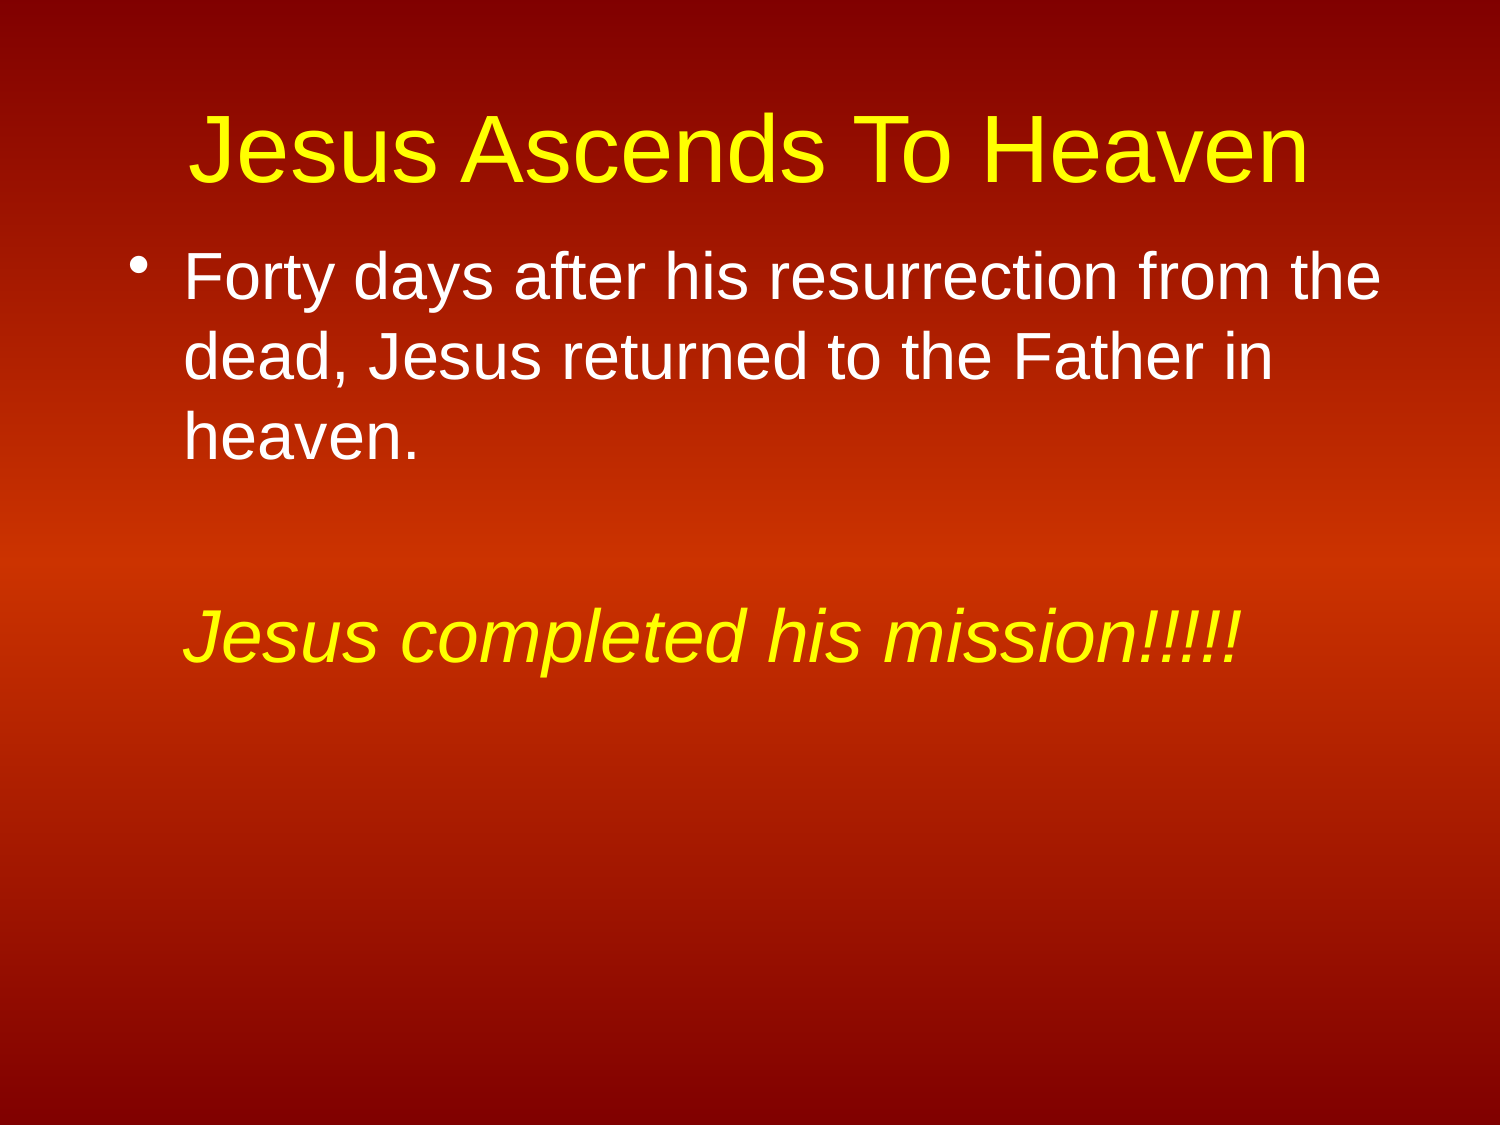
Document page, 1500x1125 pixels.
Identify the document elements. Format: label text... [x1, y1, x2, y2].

title Jesus Ascends To Heaven [37, 50, 1463, 238]
list Forty days after his resurrection from the dead, Jesus returned to the Father in heaven. Jesus completed his mission!!!!! [112, 224, 1463, 1125]
